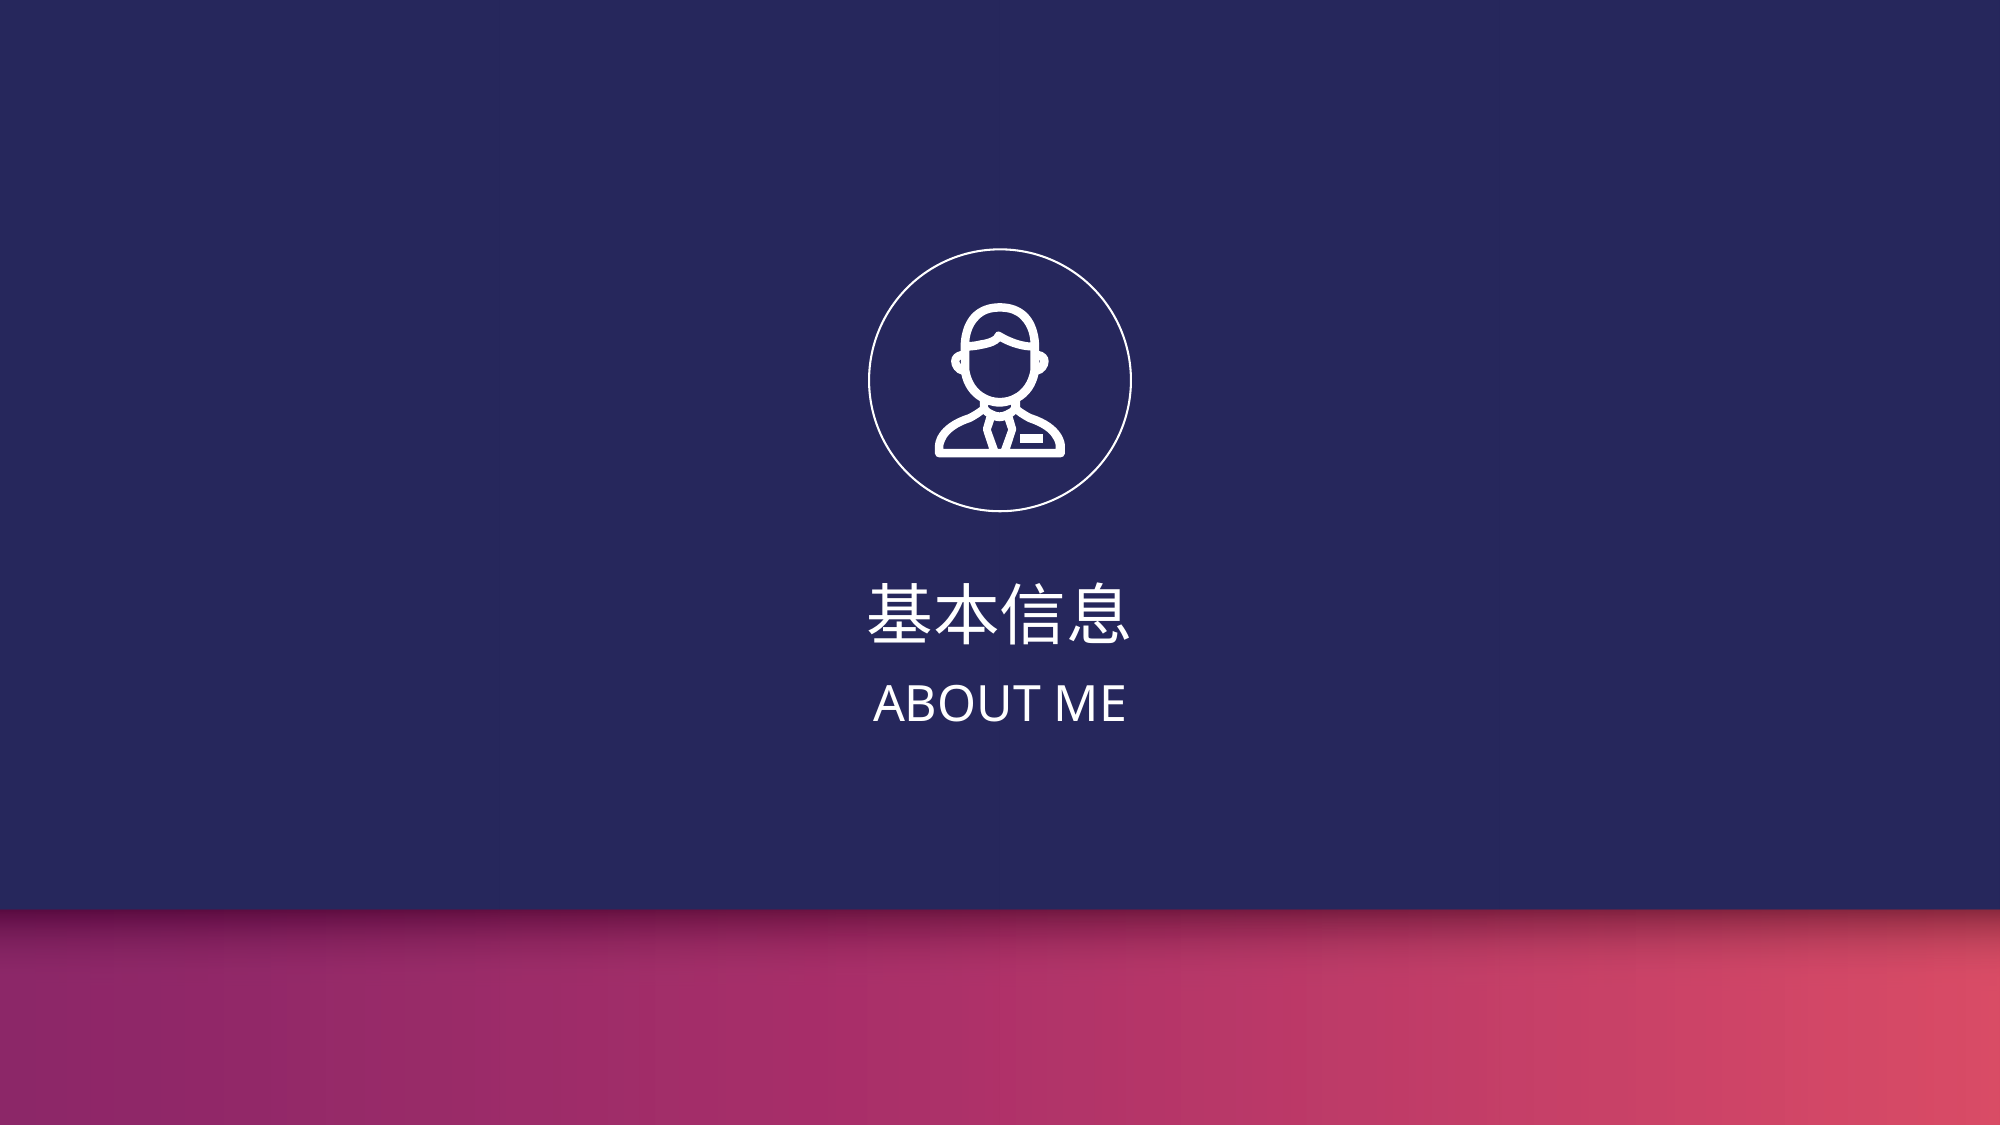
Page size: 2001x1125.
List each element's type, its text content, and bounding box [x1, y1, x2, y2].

text_box 基本信息 [709, 566, 1291, 661]
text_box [869, 249, 1131, 512]
picture [0, 0, 2000, 1125]
text_box ABOUT ME [709, 663, 1291, 739]
